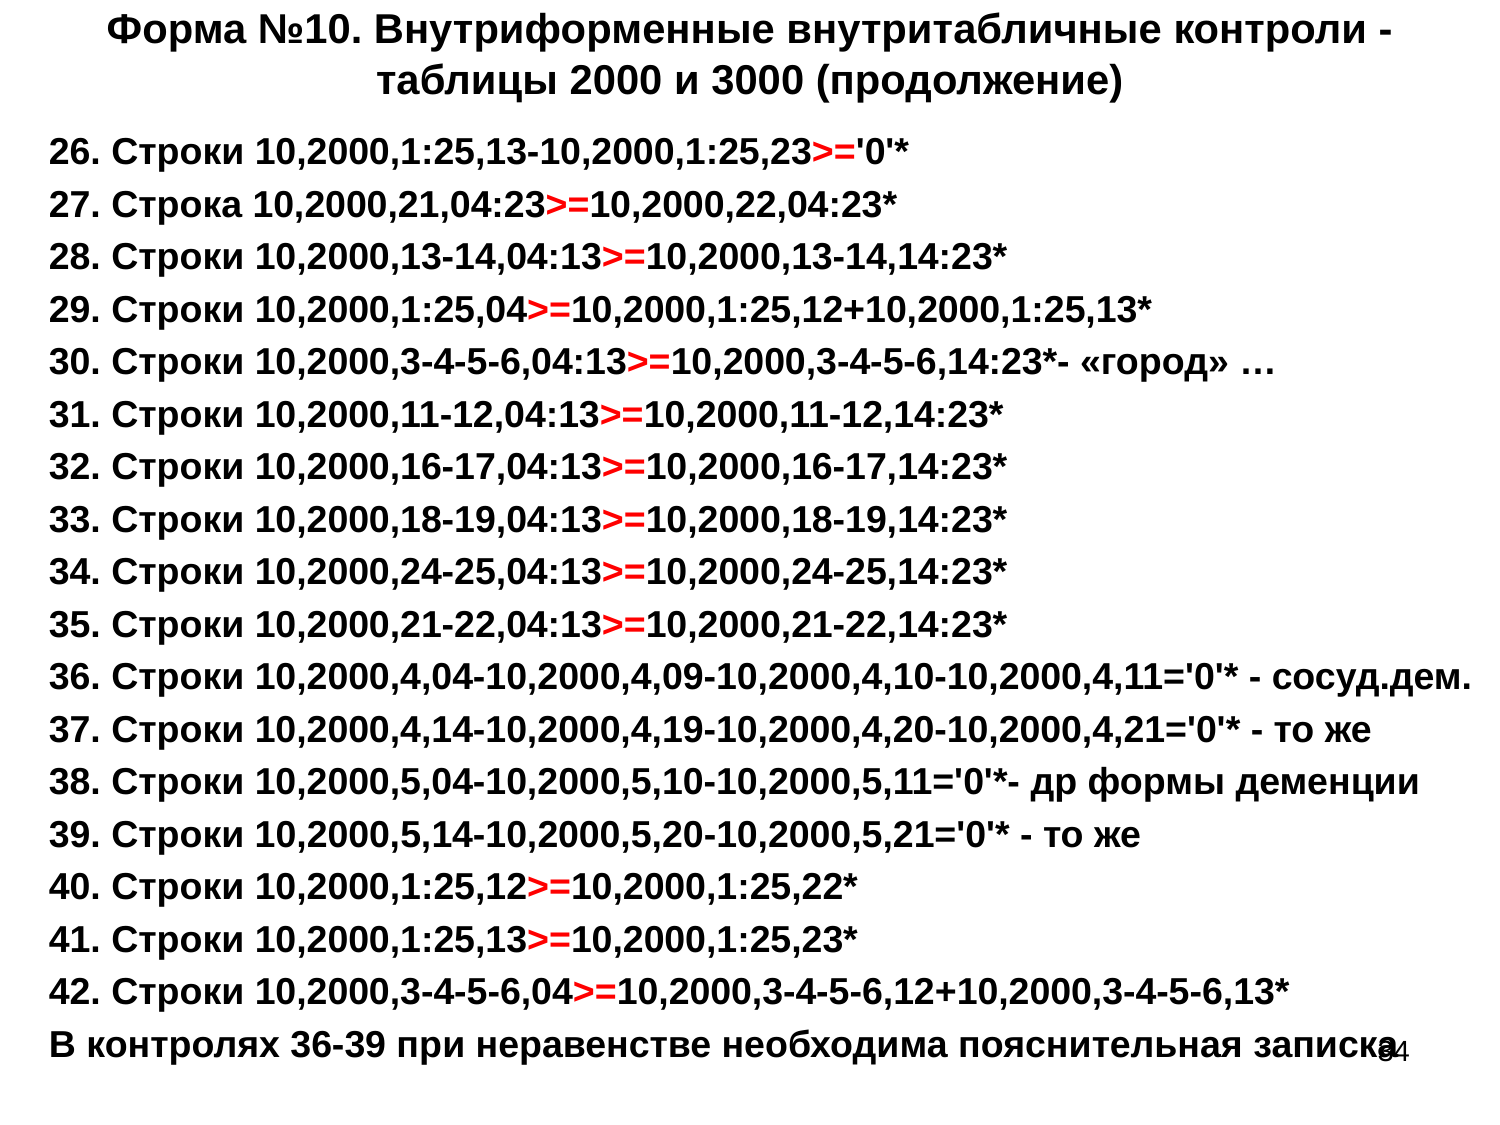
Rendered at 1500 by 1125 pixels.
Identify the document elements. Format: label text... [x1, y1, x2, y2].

list 26. Строки 10,2000,1:25,13-10,2000,1:25,23>='0'* 27. Строка 10,2000,21,04:23>=10,2000,22,04:23* 28. Строки 10,2000,13-14,04:13>=10,2000,13-14,14:23* 29. Строки 10,2000,1:25,04>=10,2000,1:25,12+10,2000,1:25,13* 30. Строки 10,2000,3-4-5-6,04:13>=10,2000,3-4-5-6,14:23*- «город» … 31. Строки 10,2000,11-12,04:13>=10,2000,11-12,14:23* 32. Строки 10,2000,16-17,04:13>=10,2000,16-17,14:23* 33. Строки 10,2000,18-19,04:13>=10,2000,18-19,14:23* 34. Строки 10,2000,24-25,04:13>=10,2000,24-25,14:23* 35. Строки 10,2000,21-22,04:13>=10,2000,21-22,14:23* 36. Строки 10,2000,4,04-10,2000,4,09-10,2000,4,10-10,2000,4,11='0'* - сосуд.дем. 37. Строки 10,2000,4,14-10,2000,4,19-10,2000,4,20-10,2000,4,21='0'* - то же 38. Строки 10,2000,5,04-10,2000,5,10-10,2000,5,11='0'*- др формы деменции 39. Строки 10,2000,5,14-10,2000,5,20-10,2000,5,21='0'* - то же 40. Строки 10,2000,1:25,12>=10,2000,1:25,22* 41. Строки 10,2000,1:25,13>=10,2000,1:25,23* 42. Строки 10,2000,3-4-5-6,04>=10,2000,3-4-5-6,12+10,2000,3-4-5-6,13* В контролях 36-39 при неравенстве необходима пояснительная записка [33, 119, 1500, 1087]
title Форма №10. Внутриформенные внутритабличные контроли - таблицы 2000 и 3000 (продолжение) [74, 0, 1426, 105]
slide_number 34 [1074, 1024, 1425, 1103]
